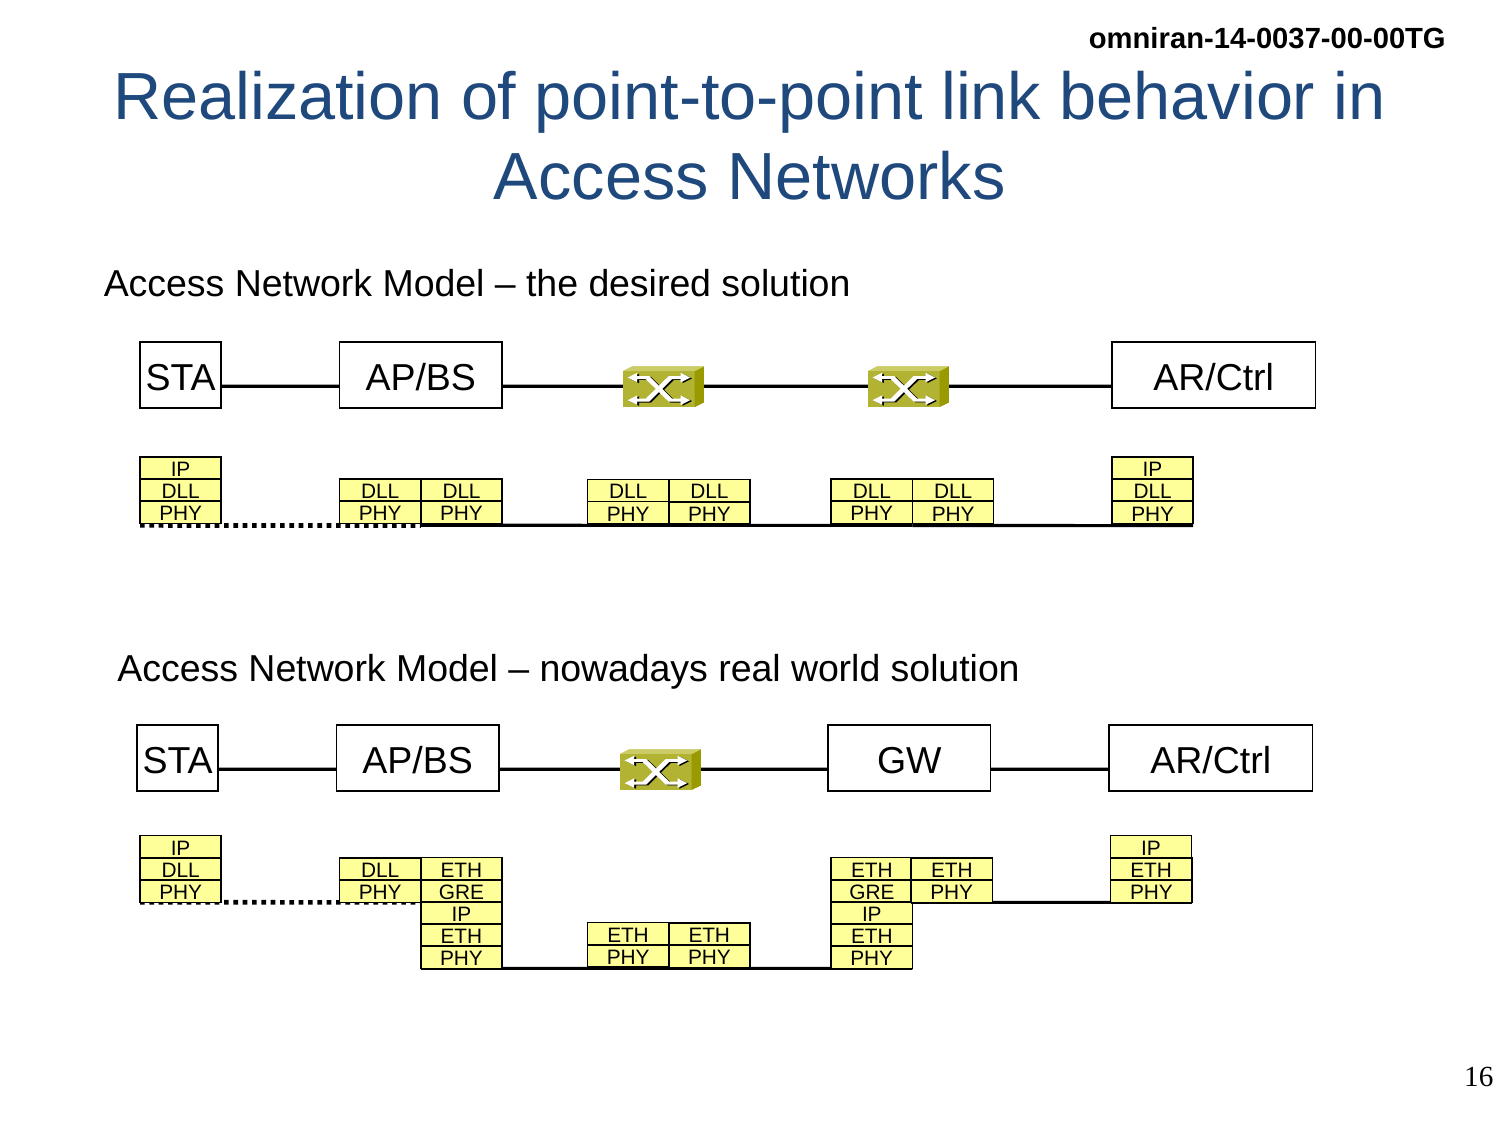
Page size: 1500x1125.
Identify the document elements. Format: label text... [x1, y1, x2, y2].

title Realization of point-to-point link behavior in Access Networks [75, 45, 1425, 233]
text_box ETH [911, 857, 993, 880]
text_box PHY [831, 946, 913, 969]
text_box IP [831, 902, 913, 924]
text_box STA [137, 724, 219, 792]
text_box IP [420, 902, 502, 924]
text_box DLL [831, 478, 913, 501]
text_box ETH [420, 857, 502, 880]
text_box DLL [140, 858, 222, 880]
text_box AP/BS [339, 341, 502, 409]
text_box ETH [420, 924, 502, 946]
text_box GRE [831, 880, 911, 902]
text_box AR/Ctrl [1111, 341, 1316, 409]
text_box PHY [140, 880, 222, 903]
text_box PHY [1111, 502, 1194, 524]
text_box DLL [912, 479, 994, 502]
picture [619, 749, 703, 792]
text_box DLL [339, 857, 420, 880]
text_box PHY [668, 502, 751, 525]
text_box IP [1110, 835, 1192, 858]
text_box DLL [1111, 480, 1194, 502]
text_box PHY [668, 946, 750, 968]
text_box PHY [420, 946, 502, 969]
text_box ETH [668, 922, 750, 946]
picture [622, 366, 706, 409]
text_box STA [140, 341, 222, 409]
text_box IP [140, 835, 222, 858]
text_box PHY [1110, 880, 1192, 903]
text_box DLL [140, 479, 222, 502]
text_box IP [1111, 457, 1194, 480]
text_box PHY [140, 502, 222, 524]
text_box ETH [1110, 858, 1192, 880]
text_box DLL [339, 478, 421, 502]
text_box PHY [911, 880, 993, 903]
text_box PHY [339, 502, 420, 524]
text_box DLL [587, 479, 668, 502]
text_box PHY [831, 501, 912, 524]
text_box DLL [668, 479, 751, 502]
text_box GW [828, 724, 991, 792]
text_box ETH [587, 922, 668, 945]
text_box Access Network Model – the desired solution [88, 251, 876, 312]
text_box IP [140, 456, 222, 479]
text_box ETH [831, 857, 911, 880]
text_box PHY [587, 945, 668, 968]
text_box GRE [420, 880, 502, 902]
text_box PHY [912, 502, 994, 524]
text_box PHY [420, 501, 502, 524]
text_box DLL [420, 478, 502, 501]
text_box PHY [587, 502, 668, 524]
text_box AR/Ctrl [1108, 724, 1313, 792]
text_box ETH [831, 924, 913, 946]
text_box PHY [339, 880, 420, 903]
text_box AP/BS [336, 724, 499, 792]
picture [867, 366, 951, 409]
text_box Access Network Model – nowadays real world solution [102, 636, 1035, 696]
